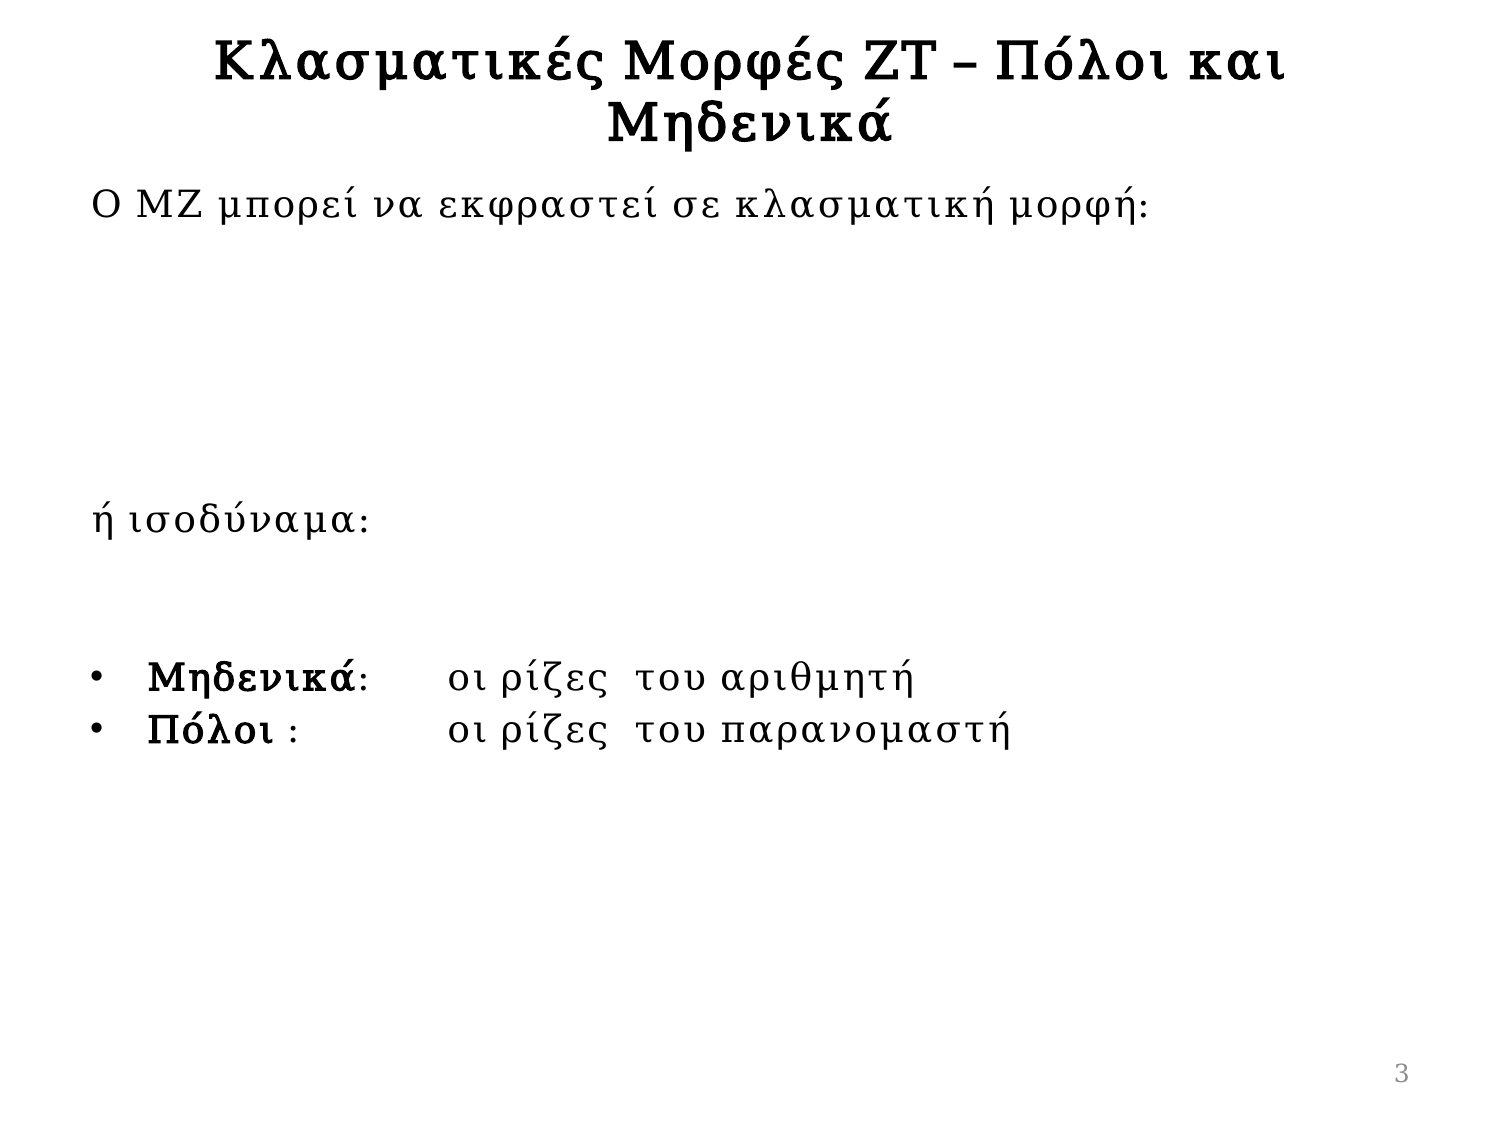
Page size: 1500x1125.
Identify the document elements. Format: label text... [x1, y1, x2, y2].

title Κλασματικές Μορφές ΖT – Πόλοι και Μηδενικά [75, 19, 1425, 159]
slide_number 3 [1222, 1042, 1425, 1103]
